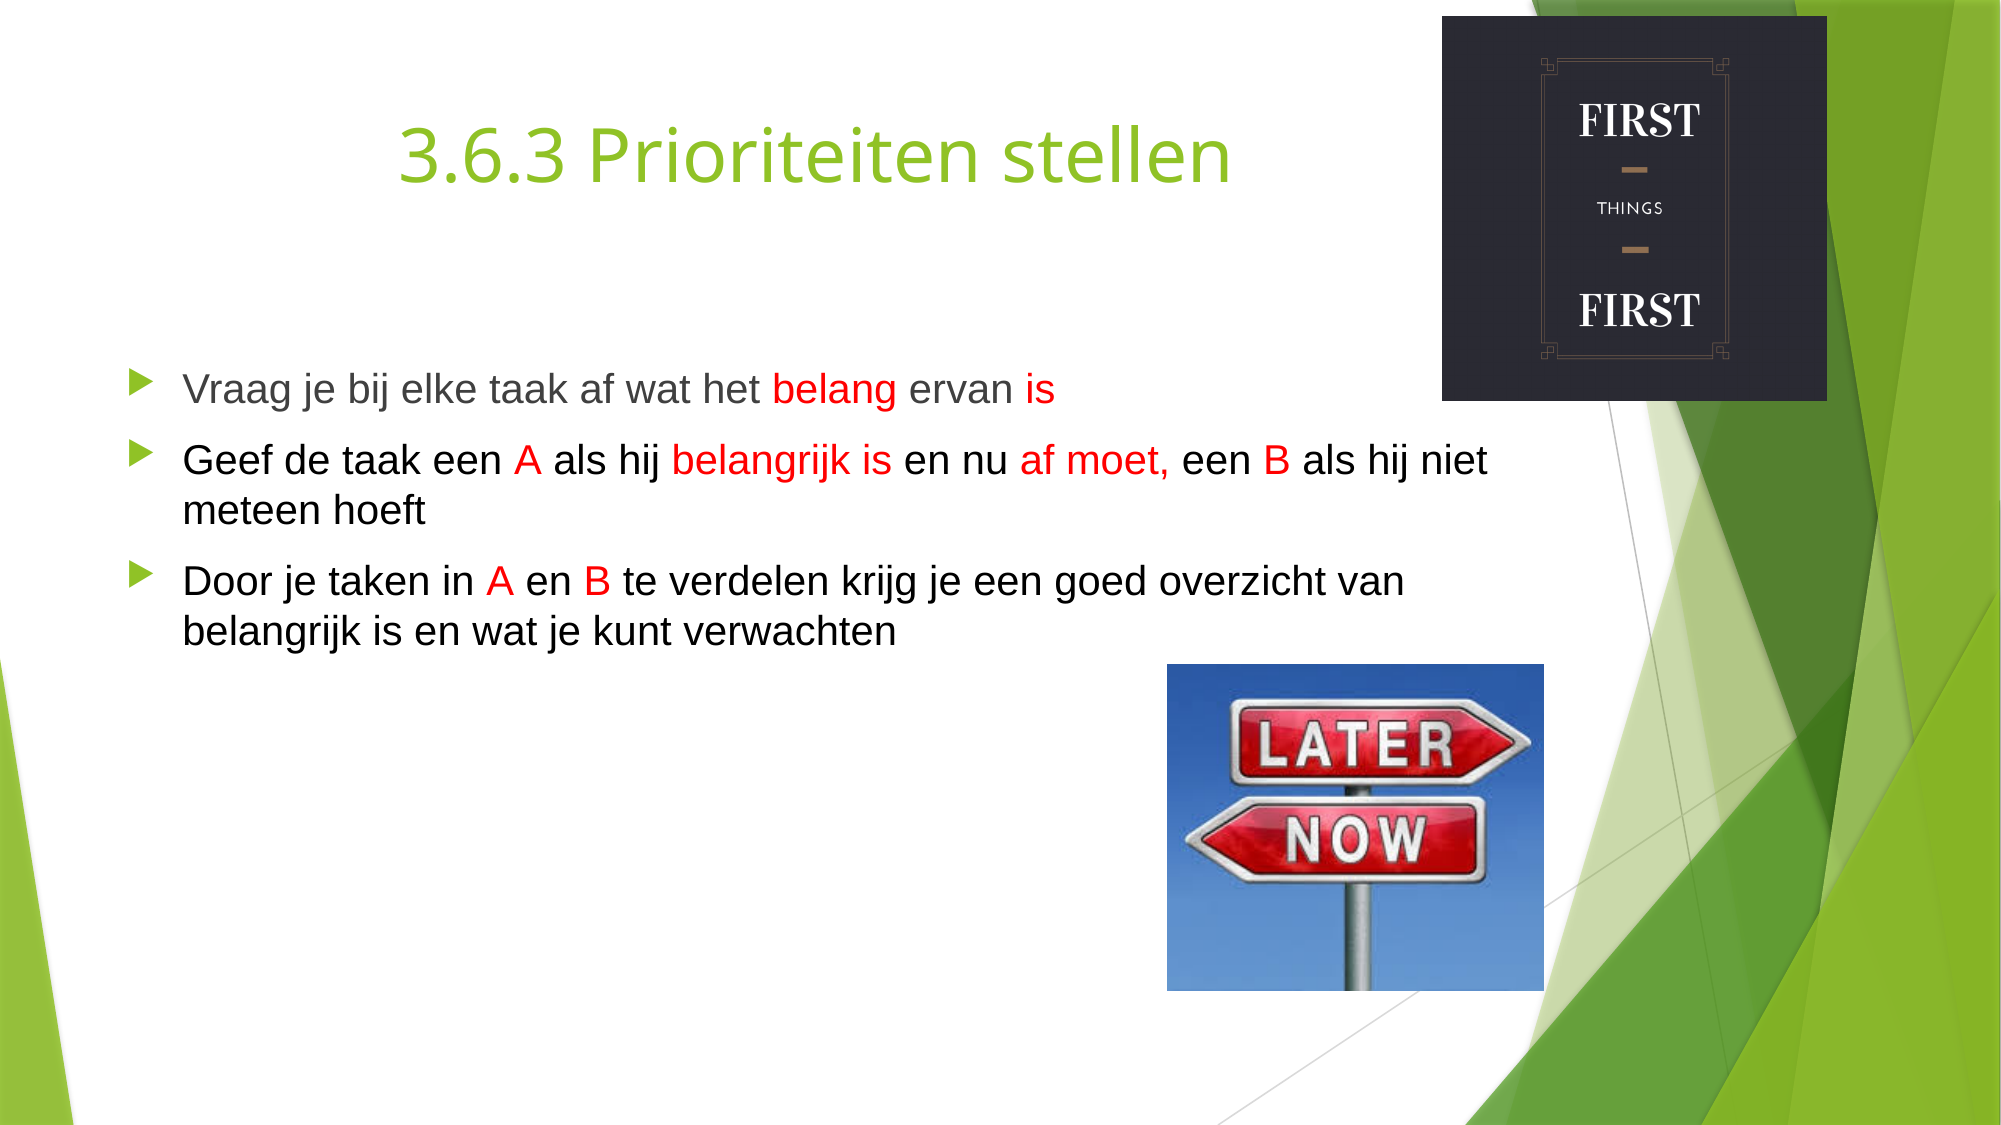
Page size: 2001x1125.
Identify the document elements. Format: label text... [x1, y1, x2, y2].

picture [1166, 663, 1545, 992]
picture [1442, 15, 1827, 401]
title 3.6.3 Prioriteiten stellen [111, 99, 1437, 317]
list Vraag je bij elke taak af wat het belang ervan is Geef de taak een A als hij belangrijk is en nu af moet, een B als hij niet meteen hoeft Door je taken in A en B te verdelen krijg je een goed overzicht van belangrijk is en wat je kunt verwachten [111, 354, 1522, 992]
